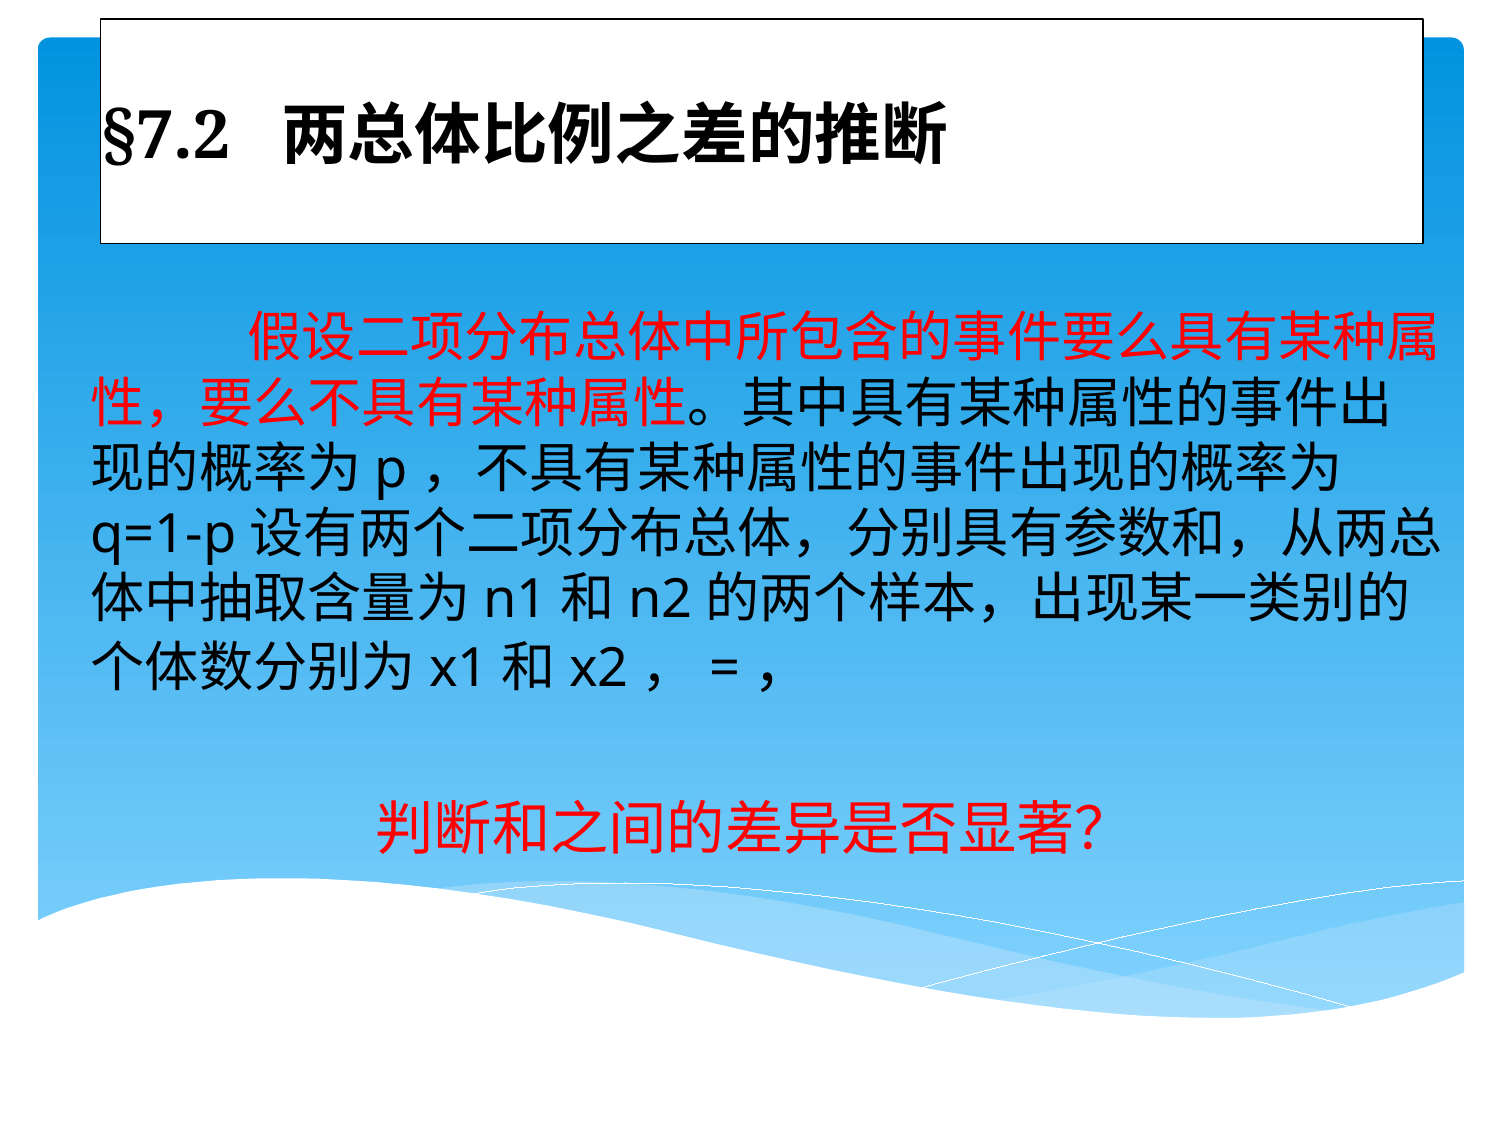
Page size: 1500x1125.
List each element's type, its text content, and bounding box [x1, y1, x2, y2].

title §7.2 两总体比例之差的推断 [100, 19, 1424, 244]
